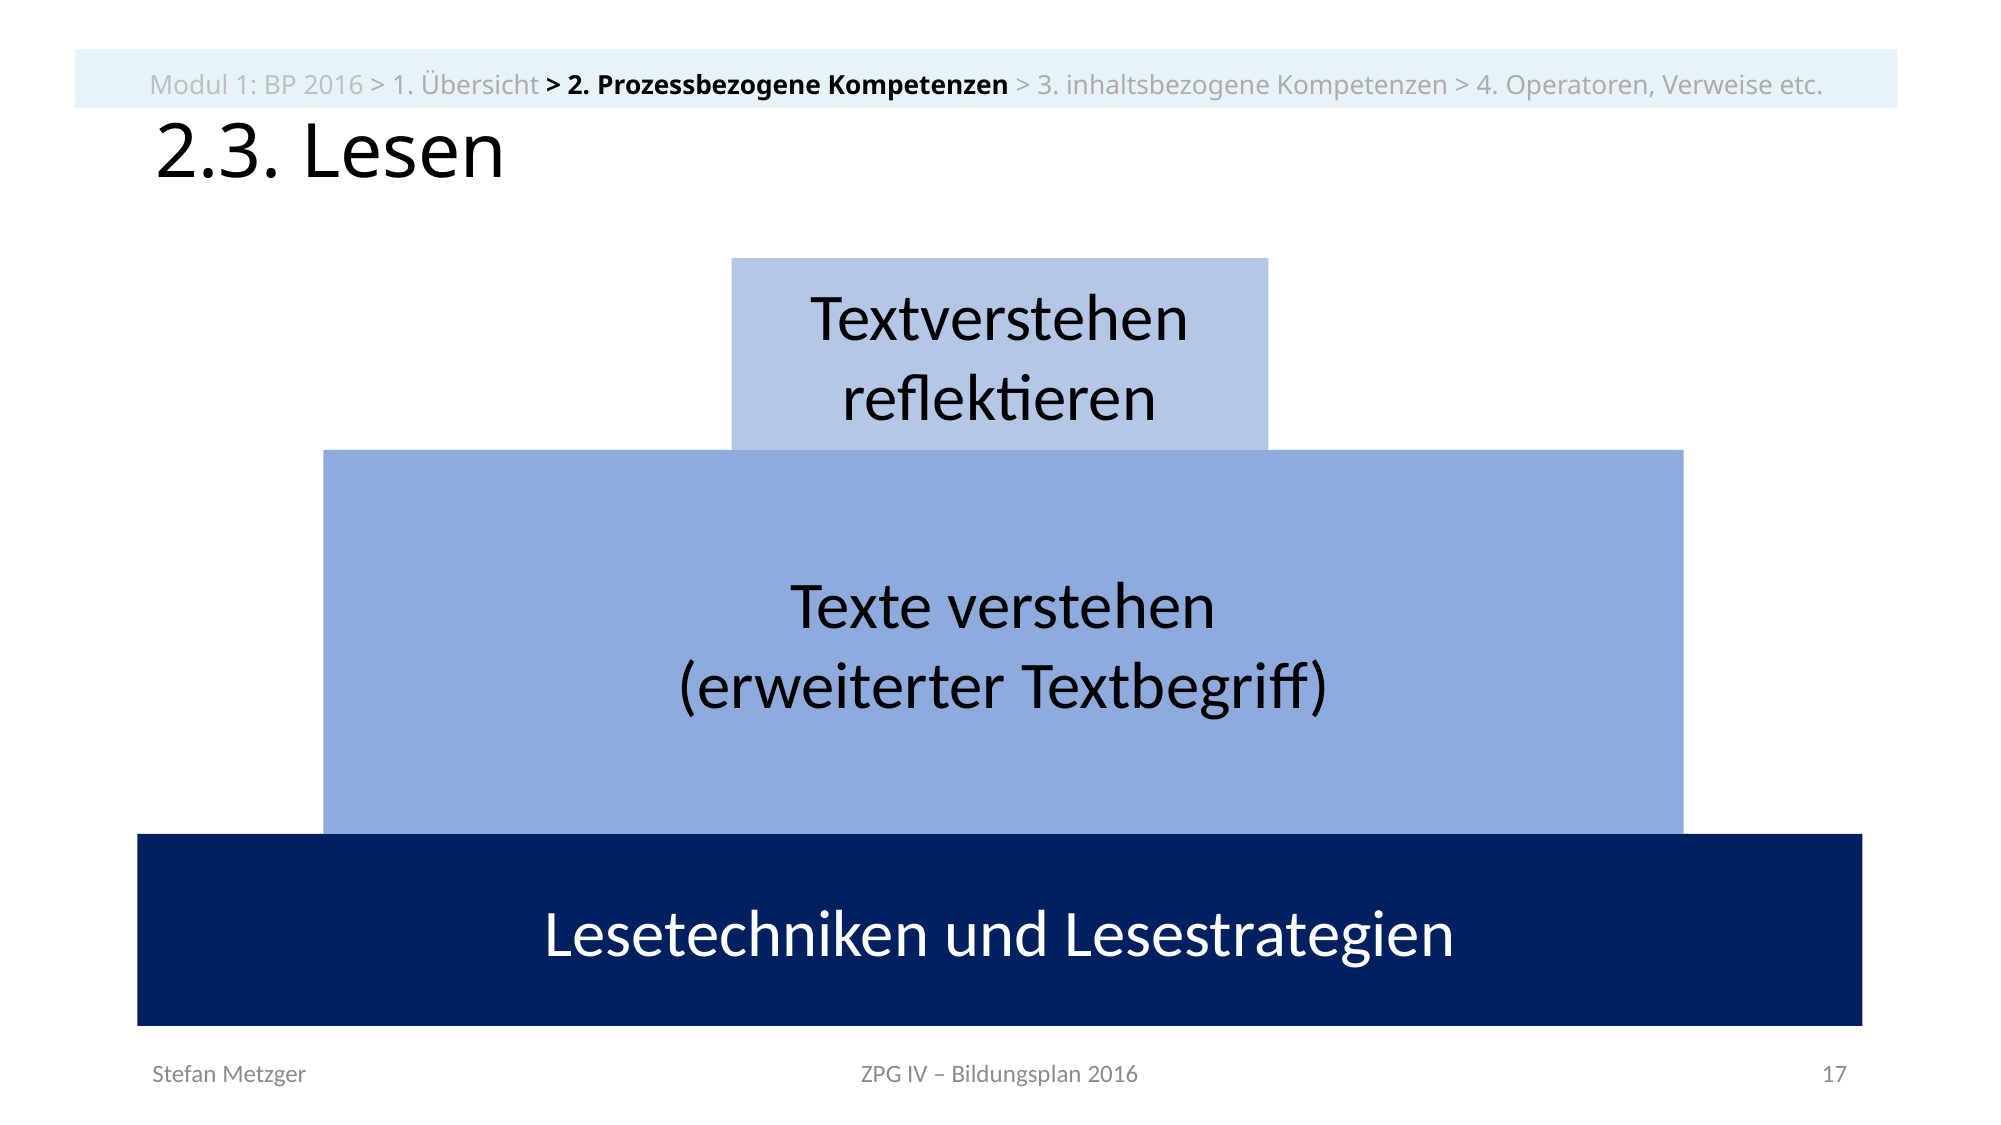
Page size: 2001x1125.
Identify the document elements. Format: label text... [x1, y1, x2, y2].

text_box 2.3. Lesen [141, 108, 1866, 242]
text_box Modul 1: BP 2016 > 1. Übersicht > 2. Prozessbezogene Kompetenzen > 3. inhaltsbezogene Kompetenzen > 4. Operatoren, Verweise etc. [74, 49, 1898, 108]
slide_number Stefan Metzger [137, 1042, 588, 1103]
text_box Texte verstehen (erweiterter Textbegriff) [322, 449, 1685, 835]
slide_number 17 [1412, 1042, 1863, 1103]
text_box Lesetechniken und Lesestrategien [136, 833, 1863, 1027]
text_box Textverstehen reflektieren [730, 257, 1269, 451]
footer ZPG IV – Bildungsplan 2016 [662, 1042, 1338, 1103]
